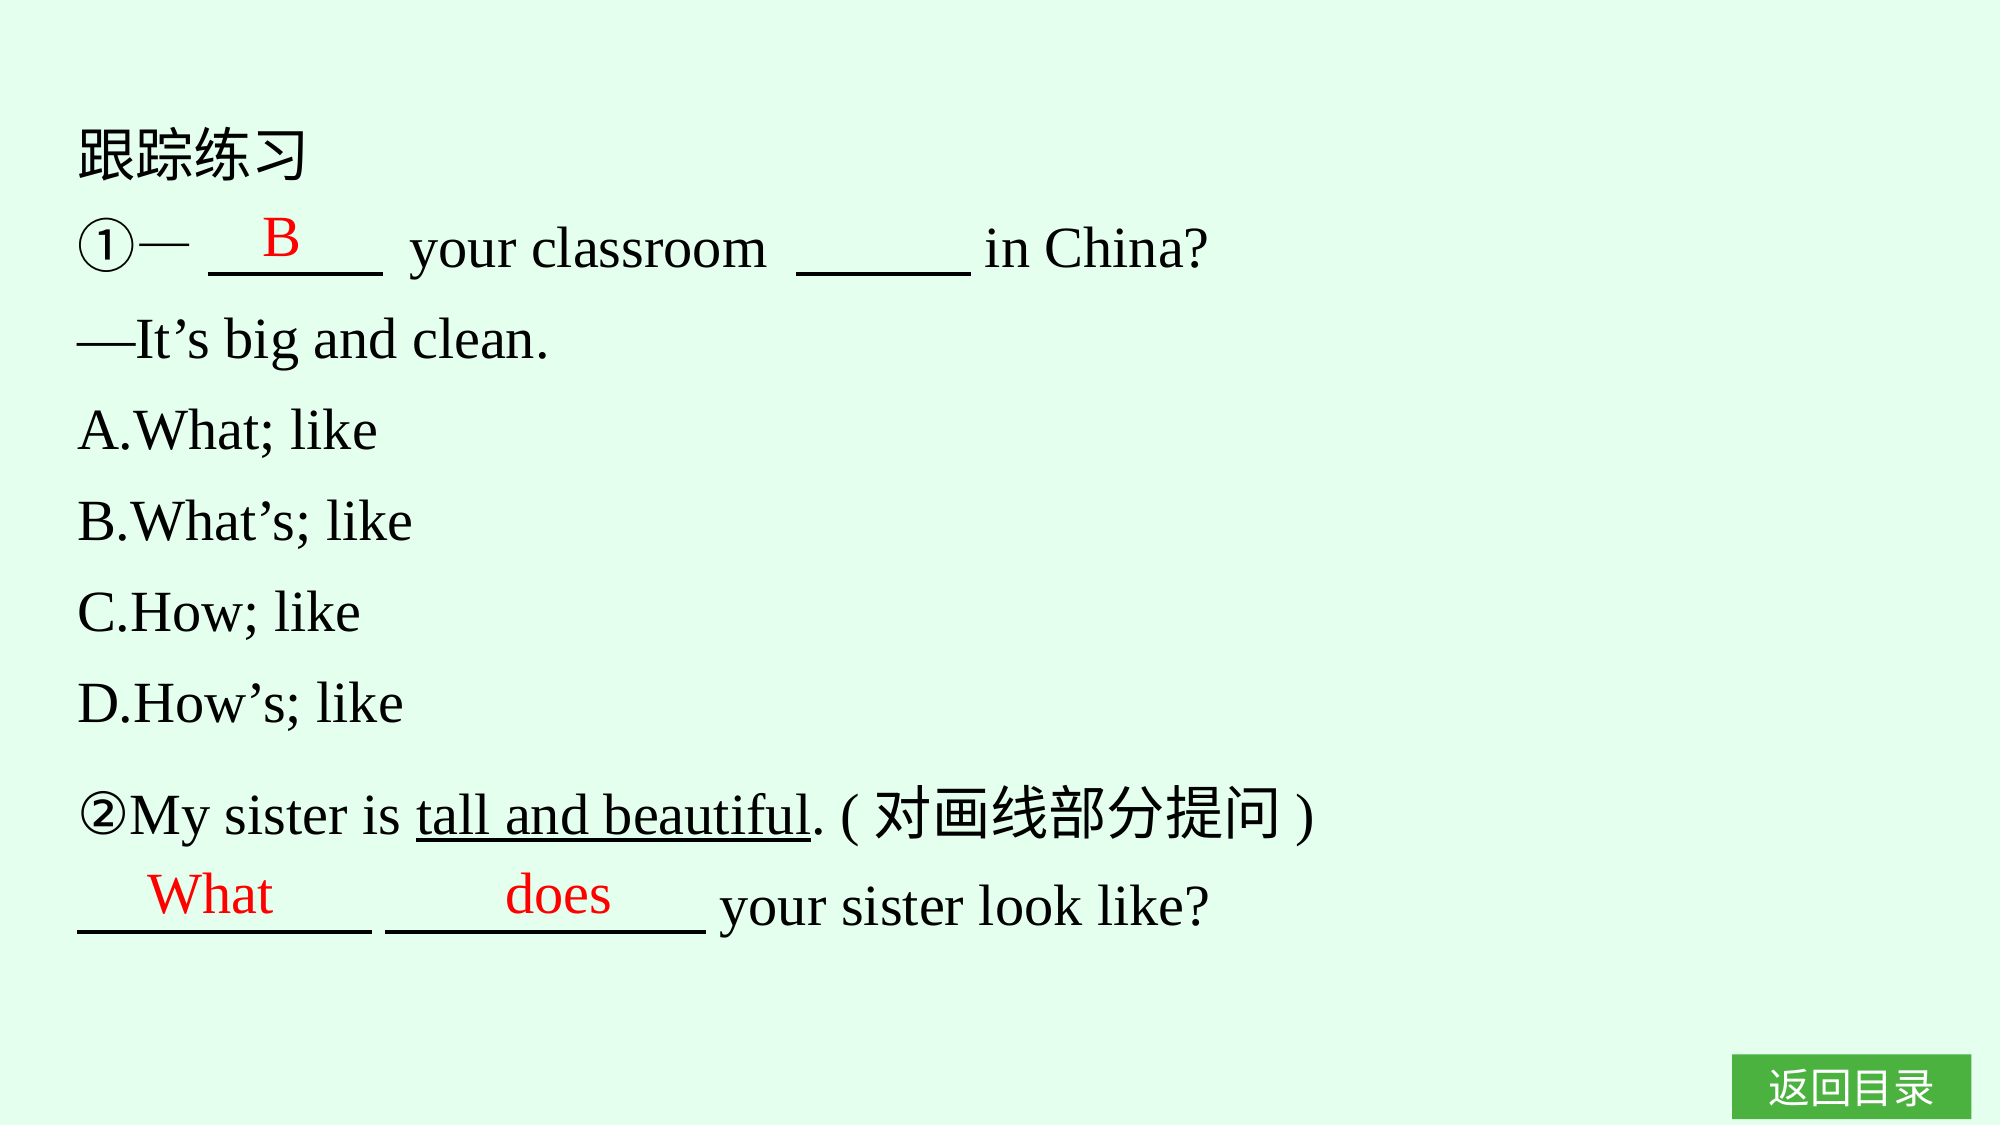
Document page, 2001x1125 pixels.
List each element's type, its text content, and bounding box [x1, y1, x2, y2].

text_box B [248, 191, 332, 276]
text_box ②My sister is tall and beautiful. (对画线部分提问) your sister look like? [62, 748, 1938, 945]
text_box What does [132, 847, 628, 933]
text_box 跟踪练习 ①— your classroom in China? —It’s big and clean. A.What; like B.What’s; like C.How; like D.How’s; like [62, 89, 1938, 742]
